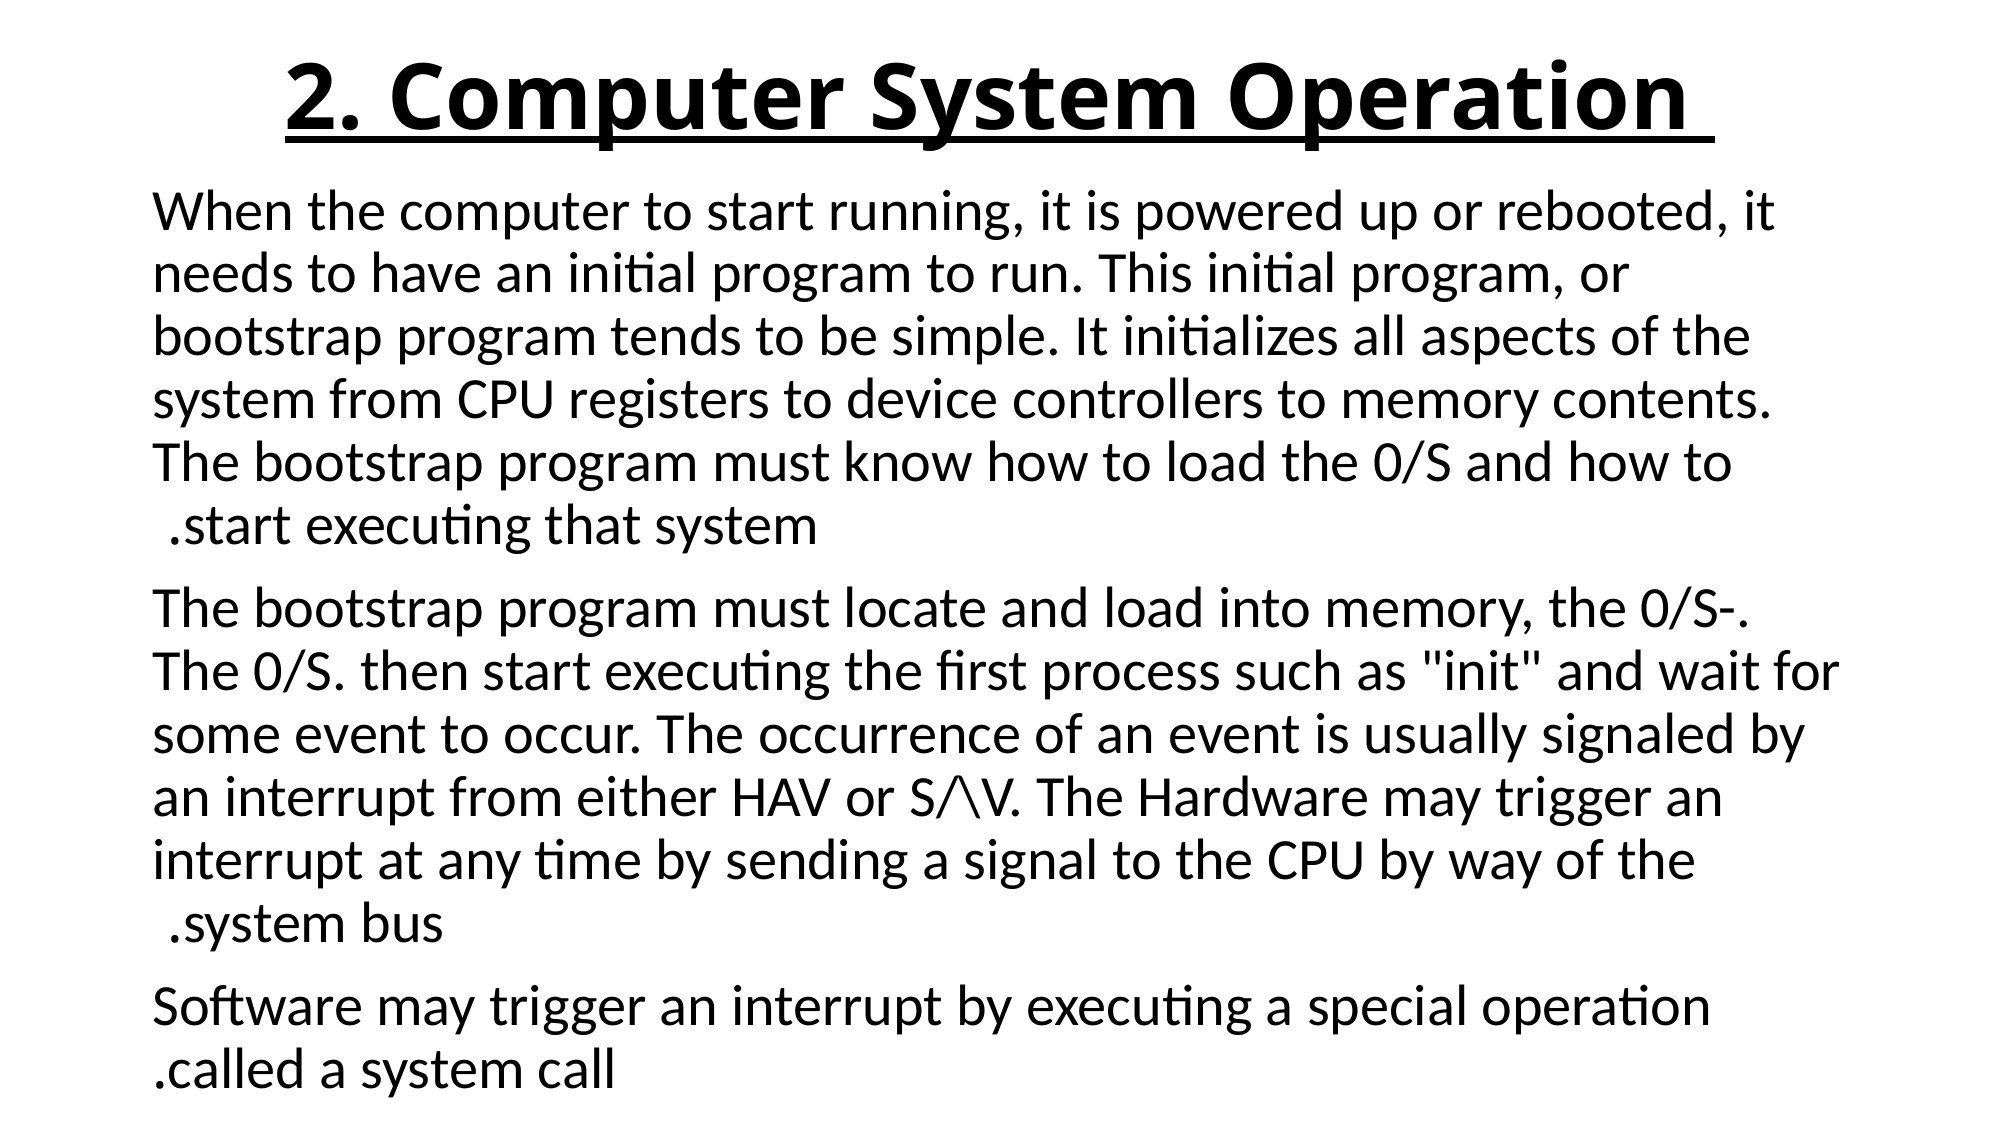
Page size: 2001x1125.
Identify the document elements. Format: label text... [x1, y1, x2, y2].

list When the computer to start running, it is powered up or rebooted, it needs to have an initial program to run. This initial program, or bootstrap program tends to be simple. It initializes all aspects of the system from CPU registers to device controllers to memory contents. The bootstrap program must know how to load the 0/S and how to start executing that system. The bootstrap program must locate and load into memory, the 0/S-. The 0/S. then start executing the first process such as "init" and wait for some event to occur. The occurrence of an event is usually signaled by an interrupt from either HAV or S/\V. The Hardware may trigger an interrupt at any time by sending a signal to the CPU by way of the system bus. Software may trigger an interrupt by executing a special operation called a system call. [137, 172, 1863, 1125]
title 2. Computer System Operation [137, 76, 1863, 172]
text_box [0, 0, 2000, 75]
